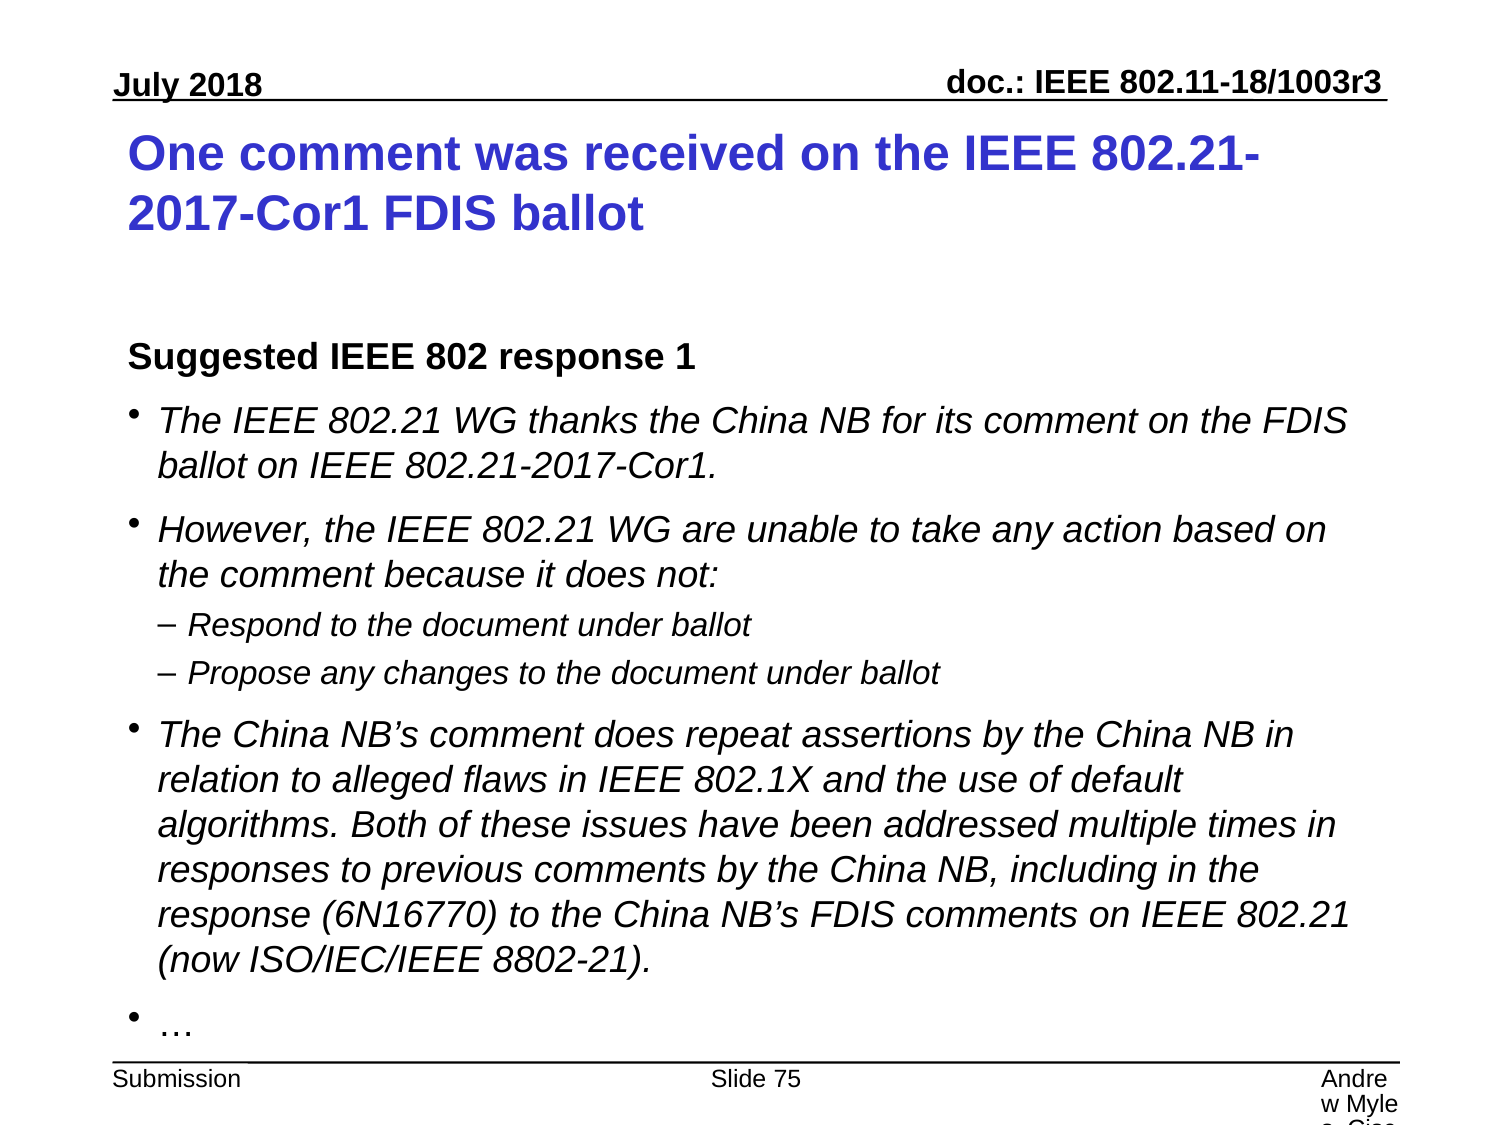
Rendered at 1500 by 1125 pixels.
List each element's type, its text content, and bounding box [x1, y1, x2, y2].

footer Andrew Myles, Cisco [1320, 1061, 1402, 1093]
list Suggested IEEE 802 response 1 The IEEE 802.21 WG thanks the China NB for its comment on the FDIS ballot on IEEE 802.21-2017-Cor1. However, the IEEE 802.21 WG are unable to take any action based on the comment because it does not: Respond to the document under ballot Propose any changes to the document under ballot The China NB’s comment does repeat assertions by the China NB in relation to alleged flaws in IEEE 802.1X and the use of default algorithms. Both of these issues have been addressed multiple times in responses to previous comments by the China NB, including in the response (6N16770) to the China NB’s FDIS comments on IEEE 802.21 (now ISO/IEC/IEEE 8802-21). … [112, 324, 1388, 1000]
title One comment was received on the IEEE 802.21-2017-Cor1 FDIS ballot [112, 112, 1388, 288]
slide_number Slide 75 [709, 1061, 803, 1093]
